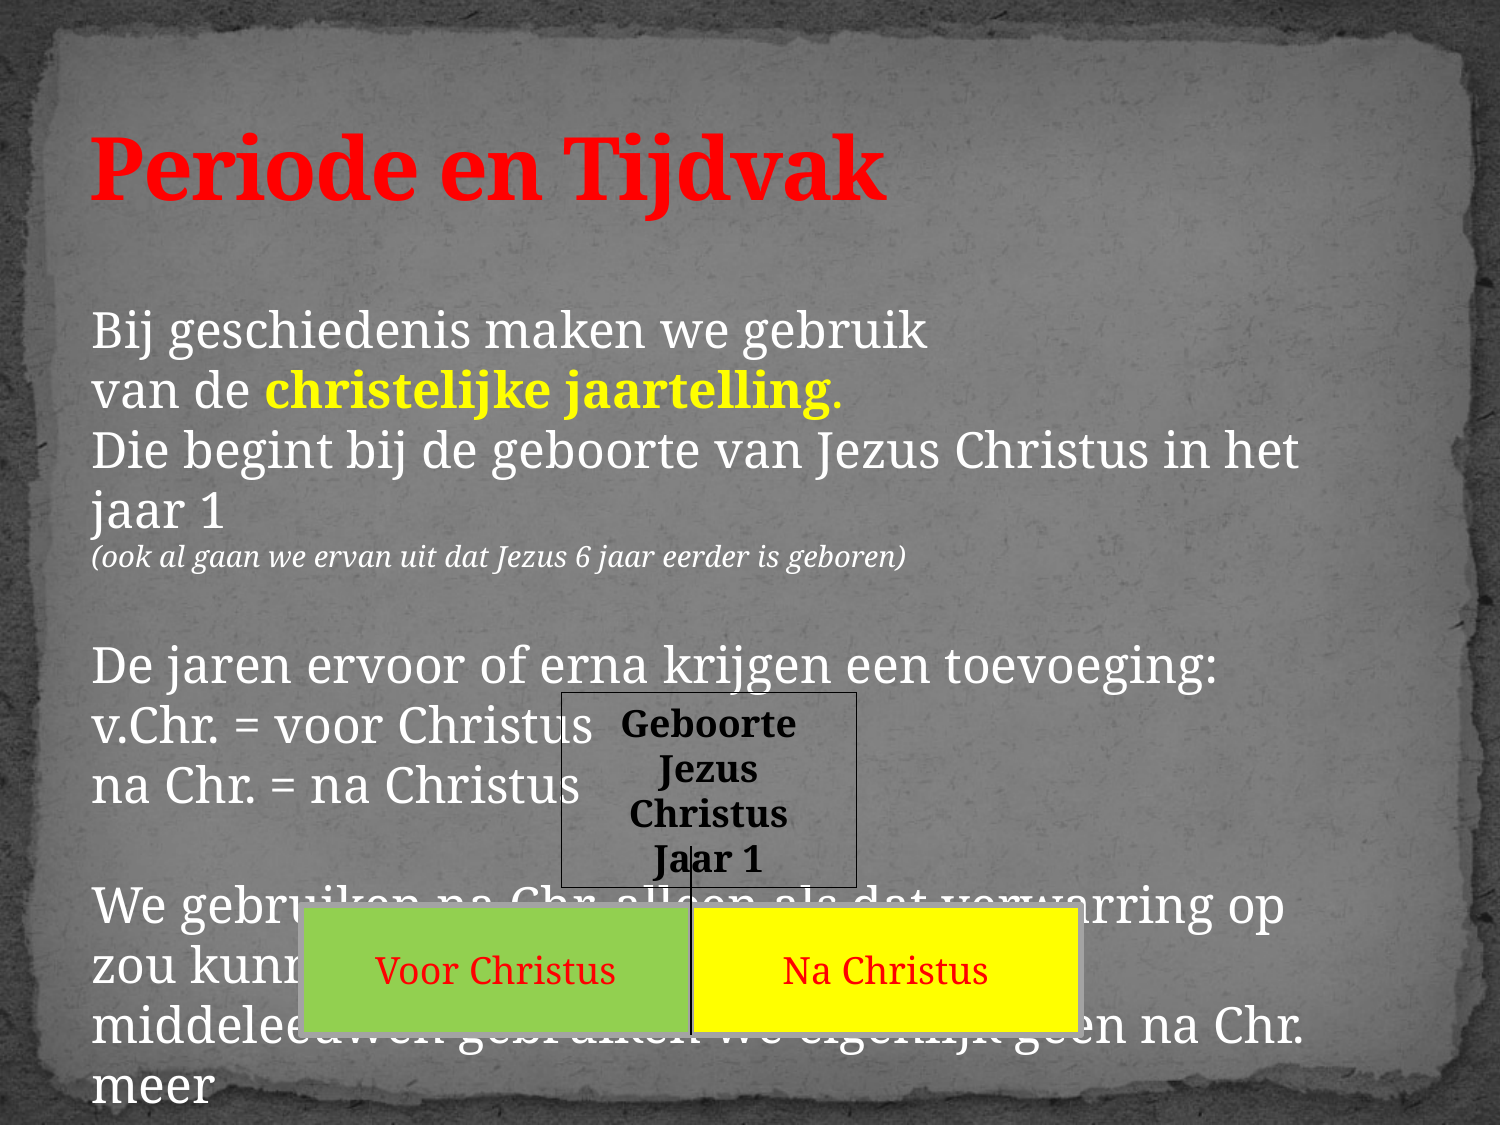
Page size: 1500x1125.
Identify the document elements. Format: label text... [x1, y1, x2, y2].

text_box Bij geschiedenis maken we gebruik van de christelijke jaartelling. Die begint bij de geboorte van Jezus Christus in het jaar 1 (ook al gaan we ervan uit dat Jezus 6 jaar eerder is geboren) De jaren ervoor of erna krijgen een toevoeging: v.Chr. = voor Christus na Chr. = na Christus We gebruiken na Chr. alleen als dat verwarring op zou kunnen leveren. Vanaf de periode de middeleeuwen gebruiken we eigenlijk geen na Chr. meer [76, 290, 1400, 1125]
text_box Voor Christus [298, 902, 688, 1038]
text_box Geboorte Jezus Christus Jaar 1 [561, 692, 857, 888]
title Periode en Tijdvak [74, 24, 1425, 225]
text_box Na Christus [688, 902, 1084, 1038]
